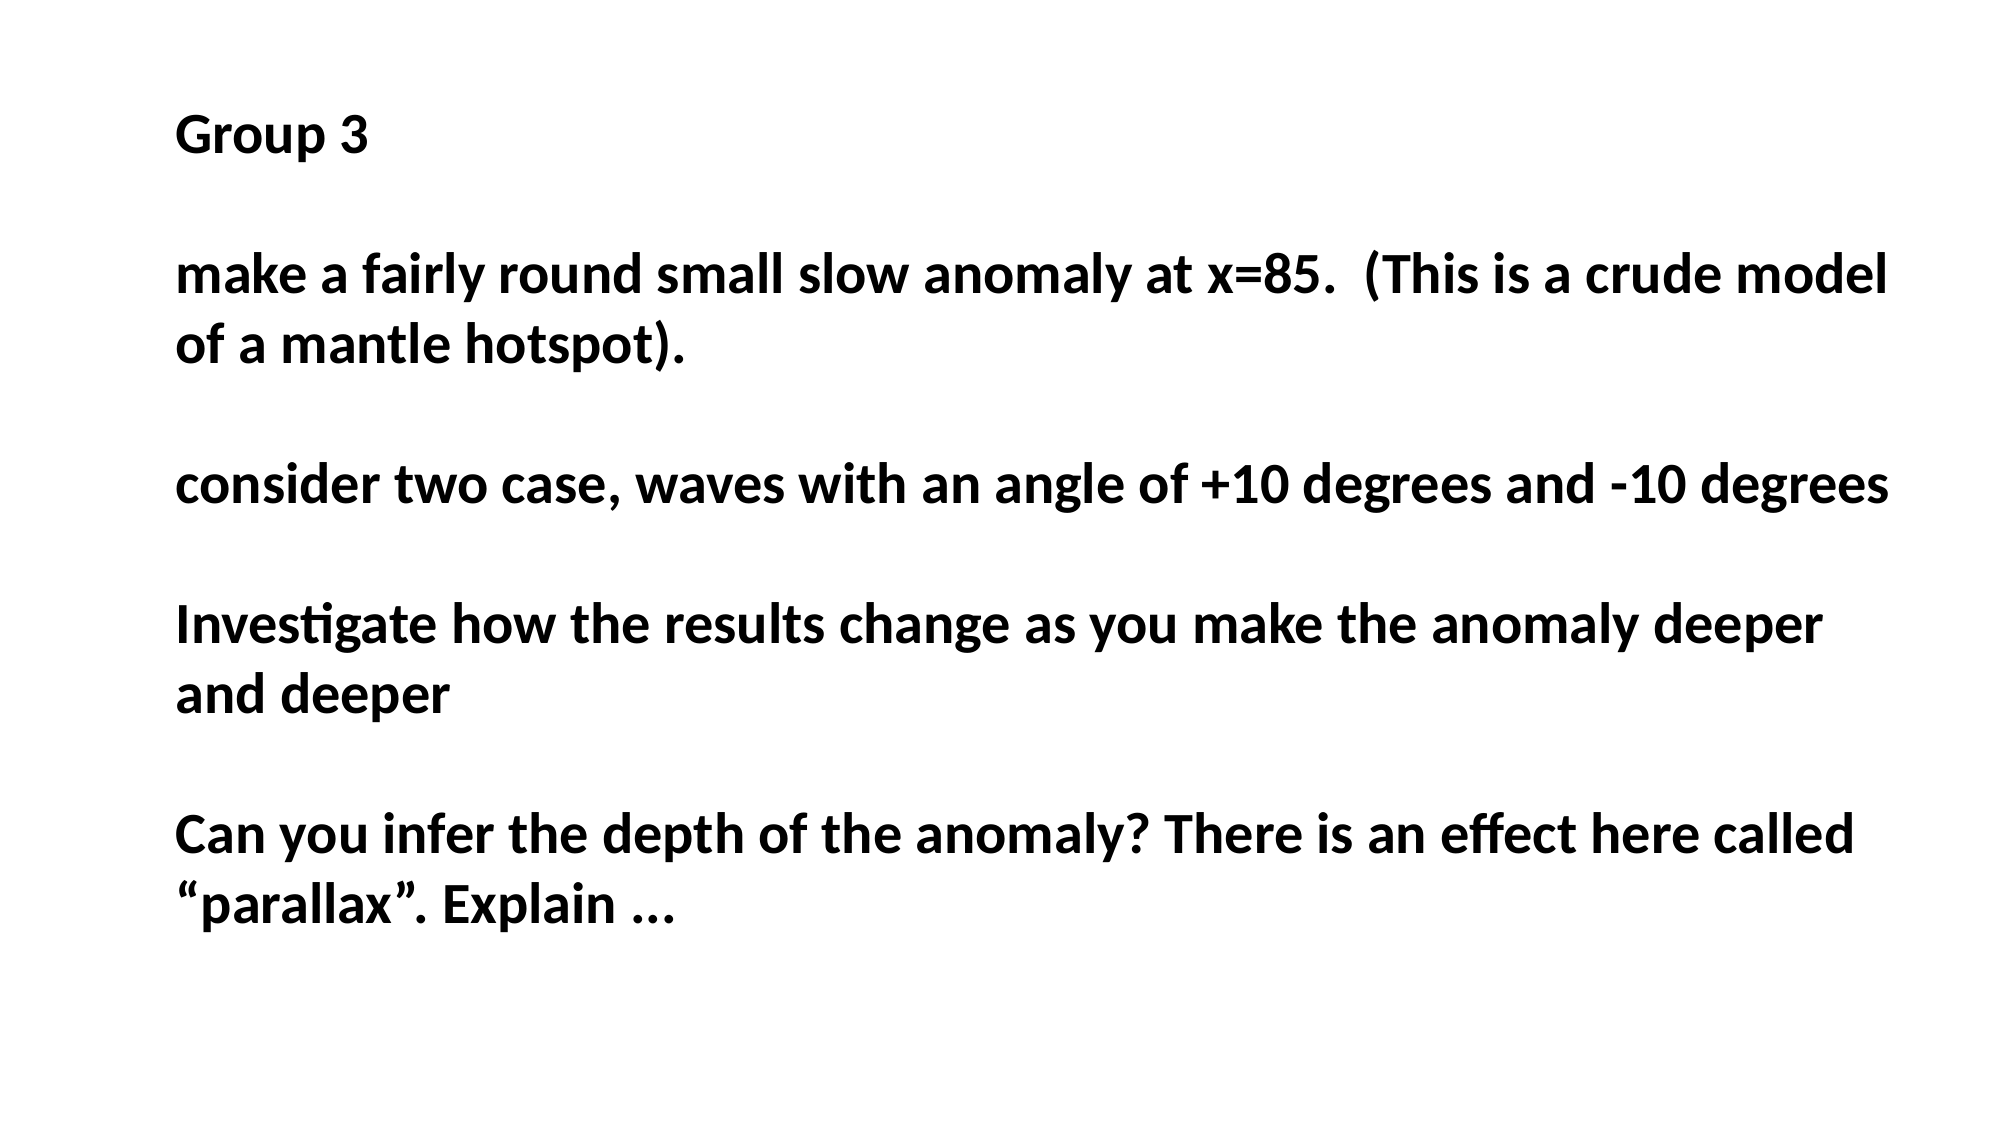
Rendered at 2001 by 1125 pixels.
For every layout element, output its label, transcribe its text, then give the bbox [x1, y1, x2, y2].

text_box Group 3 make a fairly round small slow anomaly at x=85. (This is a crude model of a mantle hotspot). consider two case, waves with an angle of +10 degrees and -10 degrees Investigate how the results change as you make the anomaly deeper and deeper Can you infer the depth of the anomaly? There is an effect here called “parallax”. Explain ... [160, 87, 1932, 1013]
